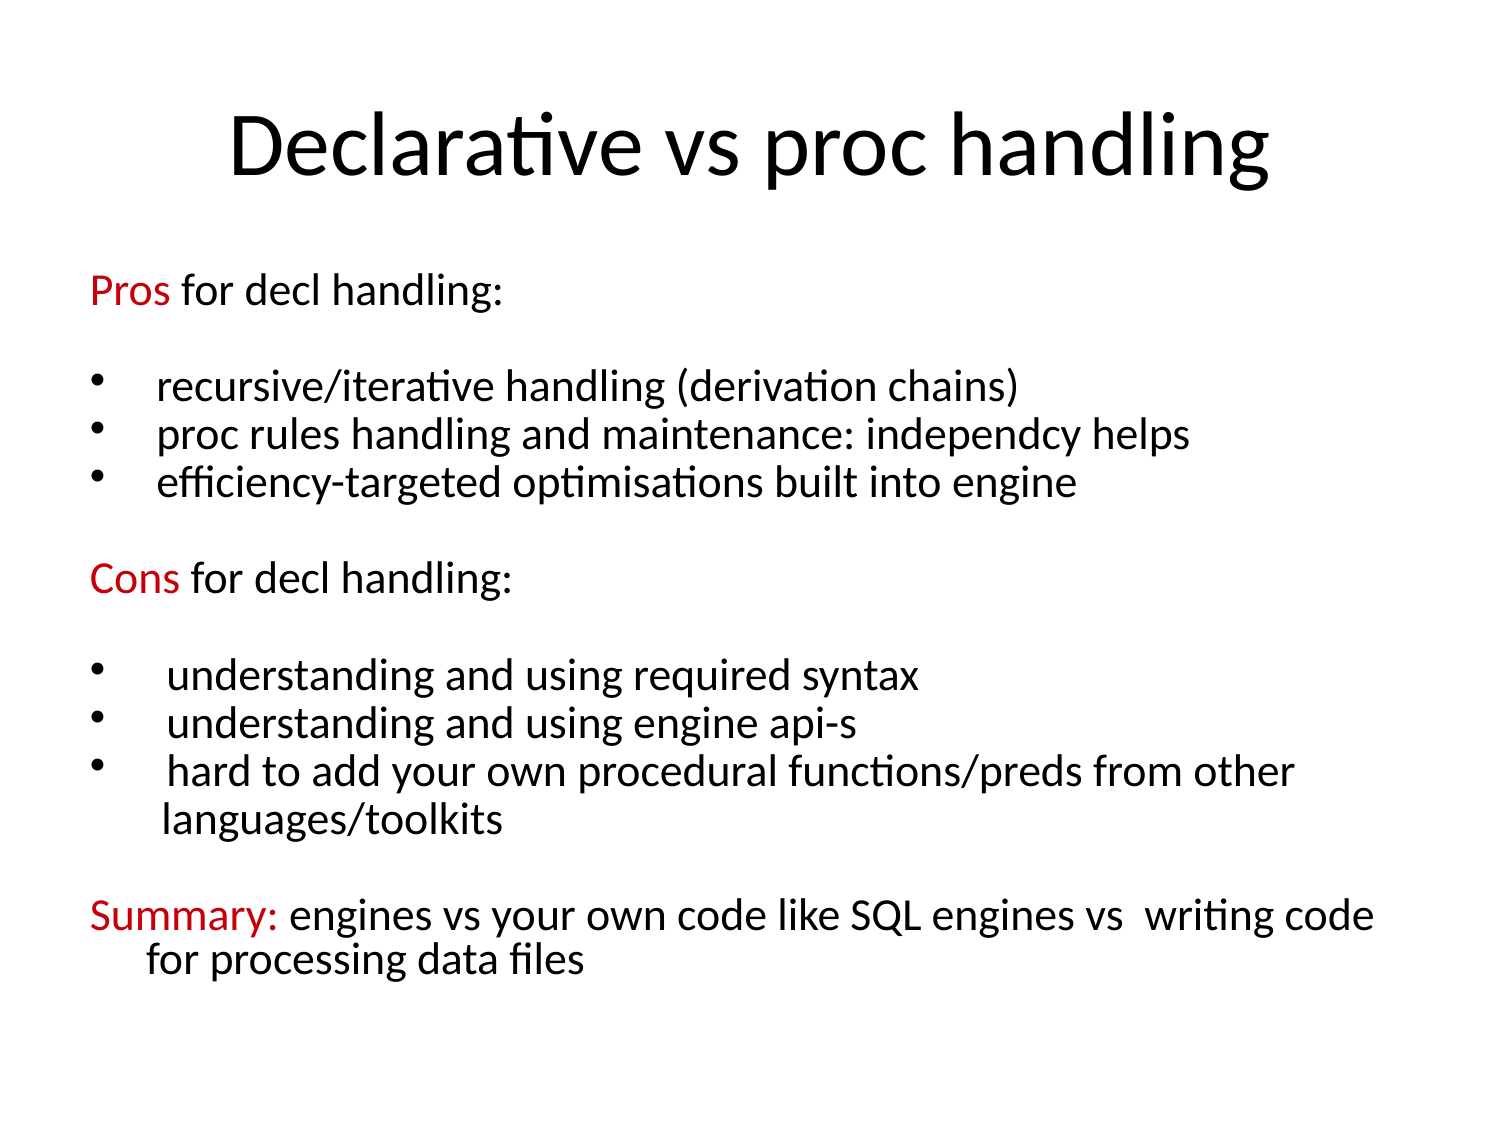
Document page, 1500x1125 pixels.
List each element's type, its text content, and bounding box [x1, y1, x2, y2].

title Declarative vs proc handling [75, 45, 1425, 233]
text_box Pros for decl handling: recursive/iterative handling (derivation chains) proc rules handling and maintenance: independcy helps efficiency-targeted optimisations built into engine Cons for decl handling: understanding and using required syntax understanding and using engine api-s hard to add your own procedural functions/preds from other languages/toolkits Summary: engines vs your own code like SQL engines vs writing code for processing data files [74, 262, 1425, 1005]
